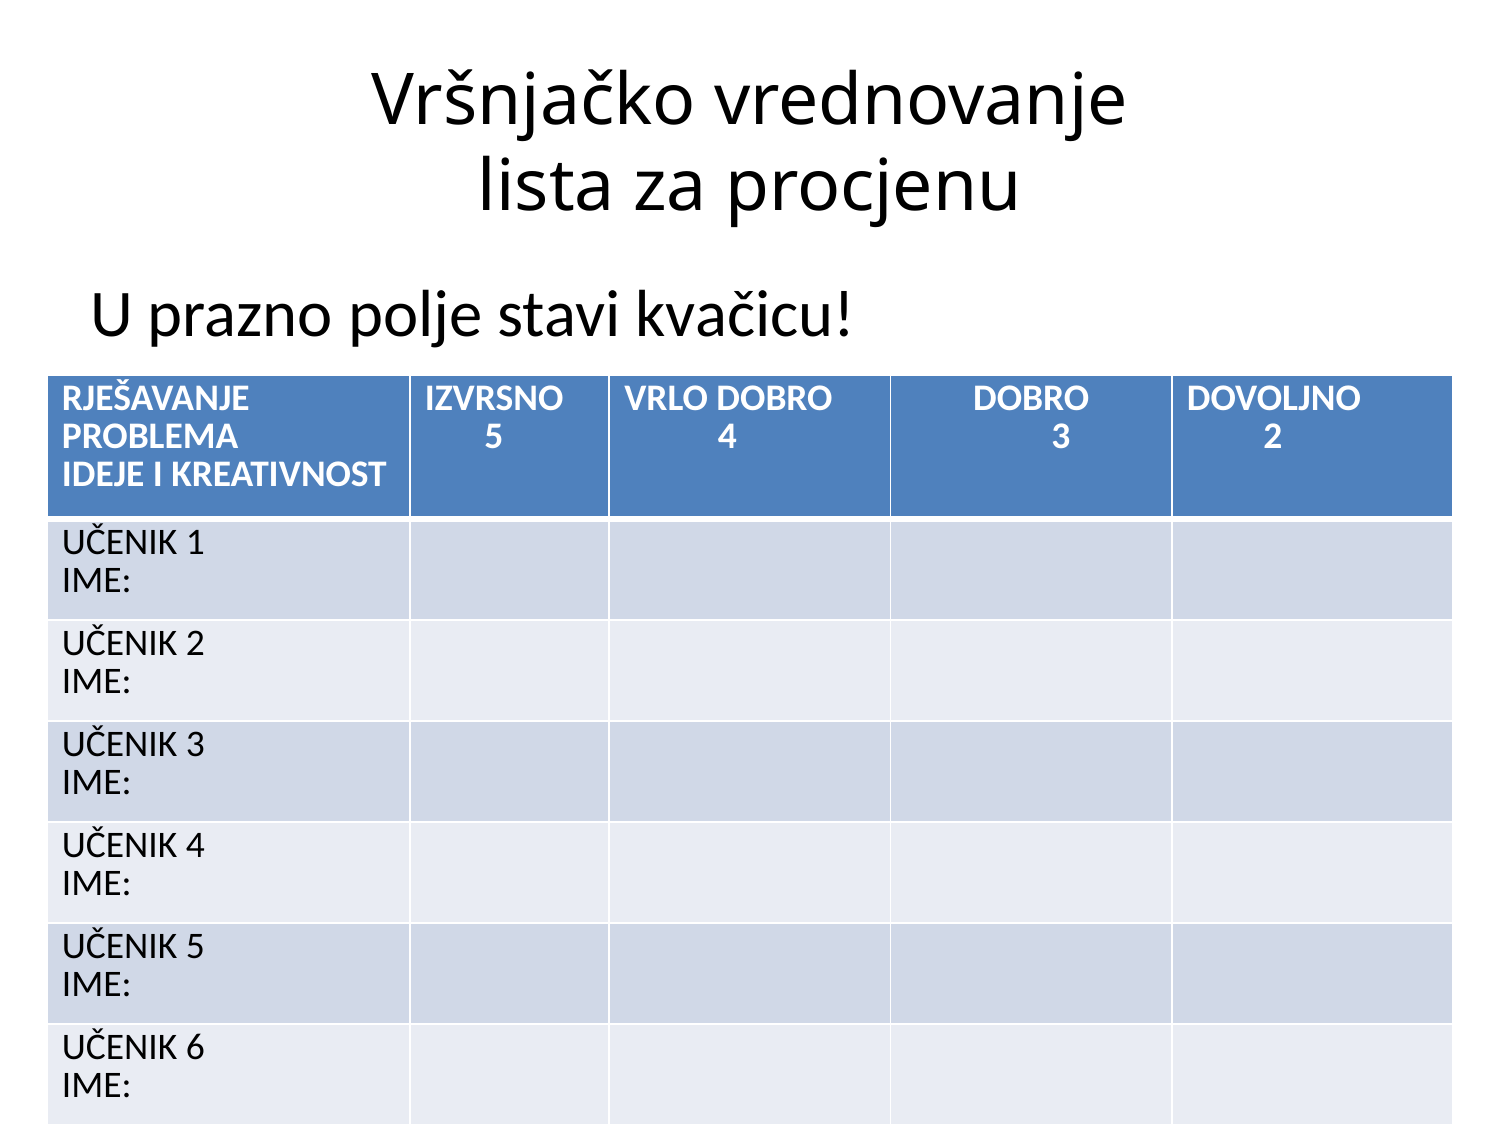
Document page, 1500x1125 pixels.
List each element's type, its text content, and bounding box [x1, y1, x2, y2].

table_header DOVOLJNO 2 [1173, 376, 1452, 516]
table_cell [411, 621, 608, 720]
table_cell [610, 1025, 890, 1124]
table_header VRLO DOBRO 4 [610, 376, 890, 516]
table_cell UČENIK 4 IME: [48, 823, 409, 922]
list U prazno polje stavi kvačicu! [75, 262, 1425, 374]
table_cell [610, 823, 890, 922]
table_cell [1173, 522, 1452, 619]
table_cell [1173, 722, 1452, 821]
table_cell [1173, 1025, 1452, 1124]
table_cell [411, 1025, 608, 1124]
table_cell UČENIK 2 IME: [48, 621, 409, 720]
table_cell [891, 621, 1171, 720]
table_cell [411, 522, 608, 619]
table_header DOBRO 3 [891, 376, 1171, 516]
table_cell [1173, 823, 1452, 922]
table_cell [1173, 621, 1452, 720]
table_cell UČENIK 1 IME: [48, 522, 409, 619]
table_header IZVRSNO 5 [411, 376, 608, 516]
table_cell [411, 722, 608, 821]
table_cell [891, 722, 1171, 821]
table_cell [891, 1025, 1171, 1124]
table_header RJEŠAVANJE PROBLEMA IDEJE I KREATIVNOST [48, 376, 409, 516]
table_cell UČENIK 6 IME: [48, 1025, 409, 1124]
table_cell [891, 924, 1171, 1023]
title Vršnjačko vrednovanje lista za procjenu [75, 45, 1425, 233]
table_cell [610, 722, 890, 821]
table_cell [411, 924, 608, 1023]
table_cell [610, 522, 890, 619]
table_cell UČENIK 3 IME: [48, 722, 409, 821]
table_cell [891, 522, 1171, 619]
table_cell [1173, 924, 1452, 1023]
table_cell [891, 823, 1171, 922]
table_cell [610, 924, 890, 1023]
table_cell [411, 823, 608, 922]
table_cell UČENIK 5 IME: [48, 924, 409, 1023]
table_cell [610, 621, 890, 720]
